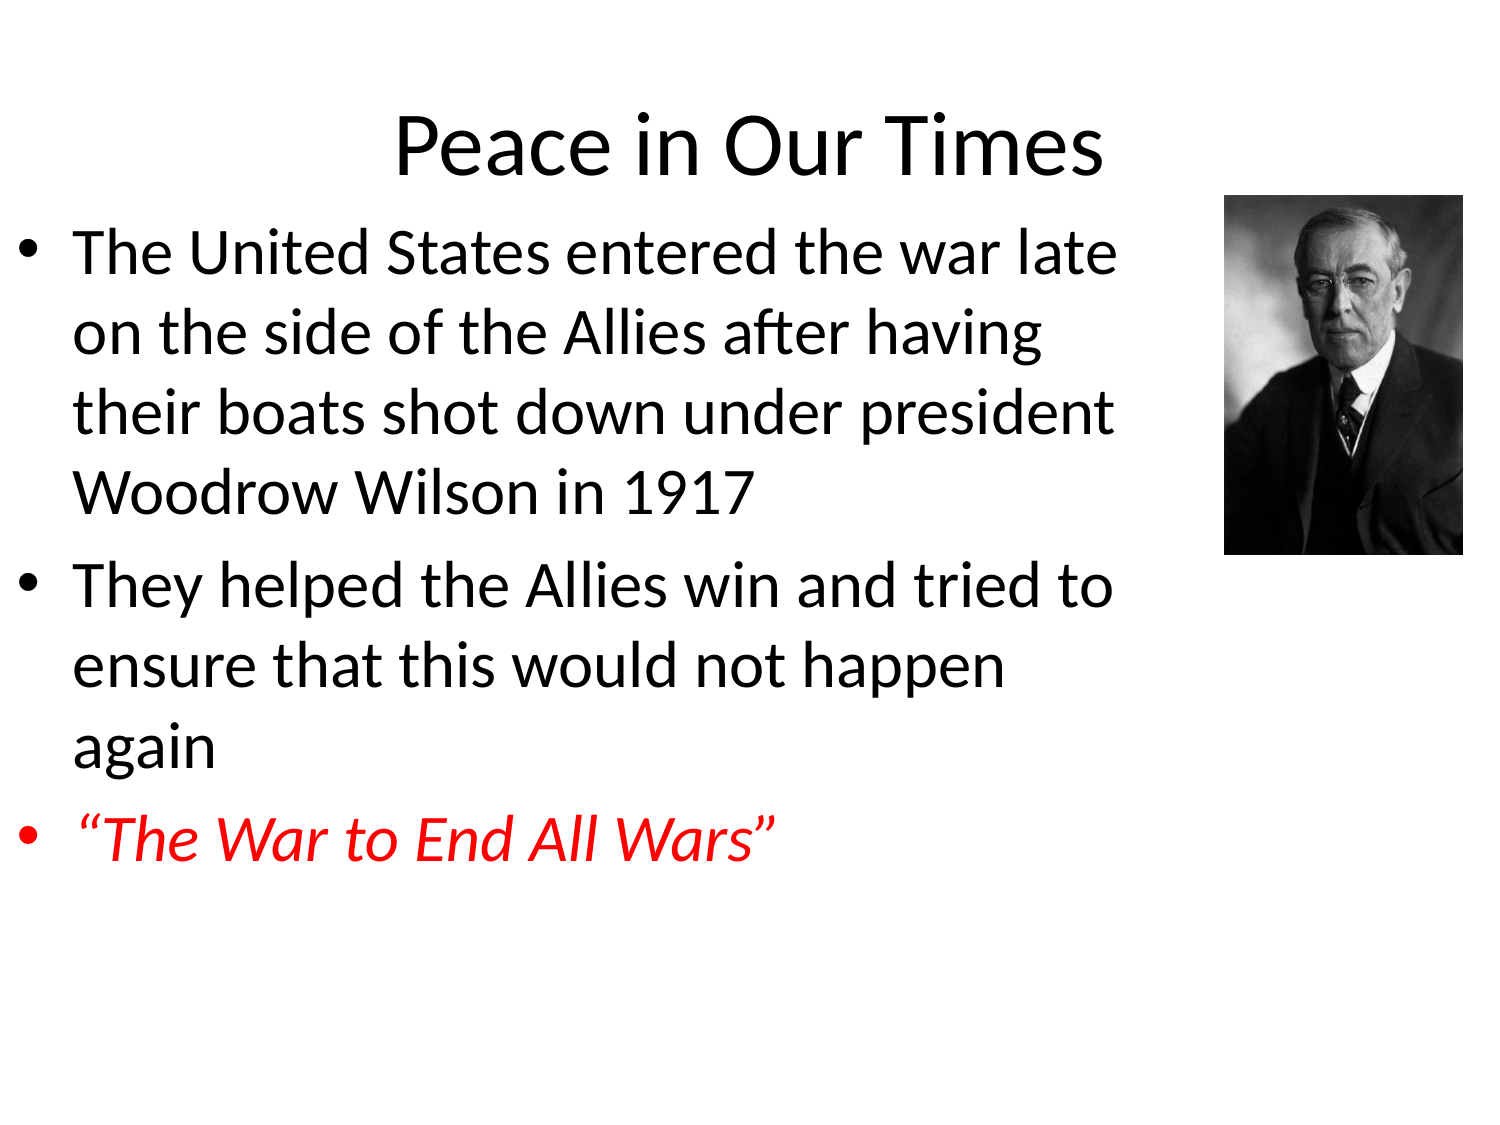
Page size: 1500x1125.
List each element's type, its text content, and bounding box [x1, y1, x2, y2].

picture [1224, 194, 1463, 556]
title Peace in Our Times [75, 45, 1425, 233]
list The United States entered the war late on the side of the Allies after having their boats shot down under president Woodrow Wilson in 1917 They helped the Allies win and tried to ensure that this would not happen again “The War to End All Wars” [1, 200, 1175, 1125]
